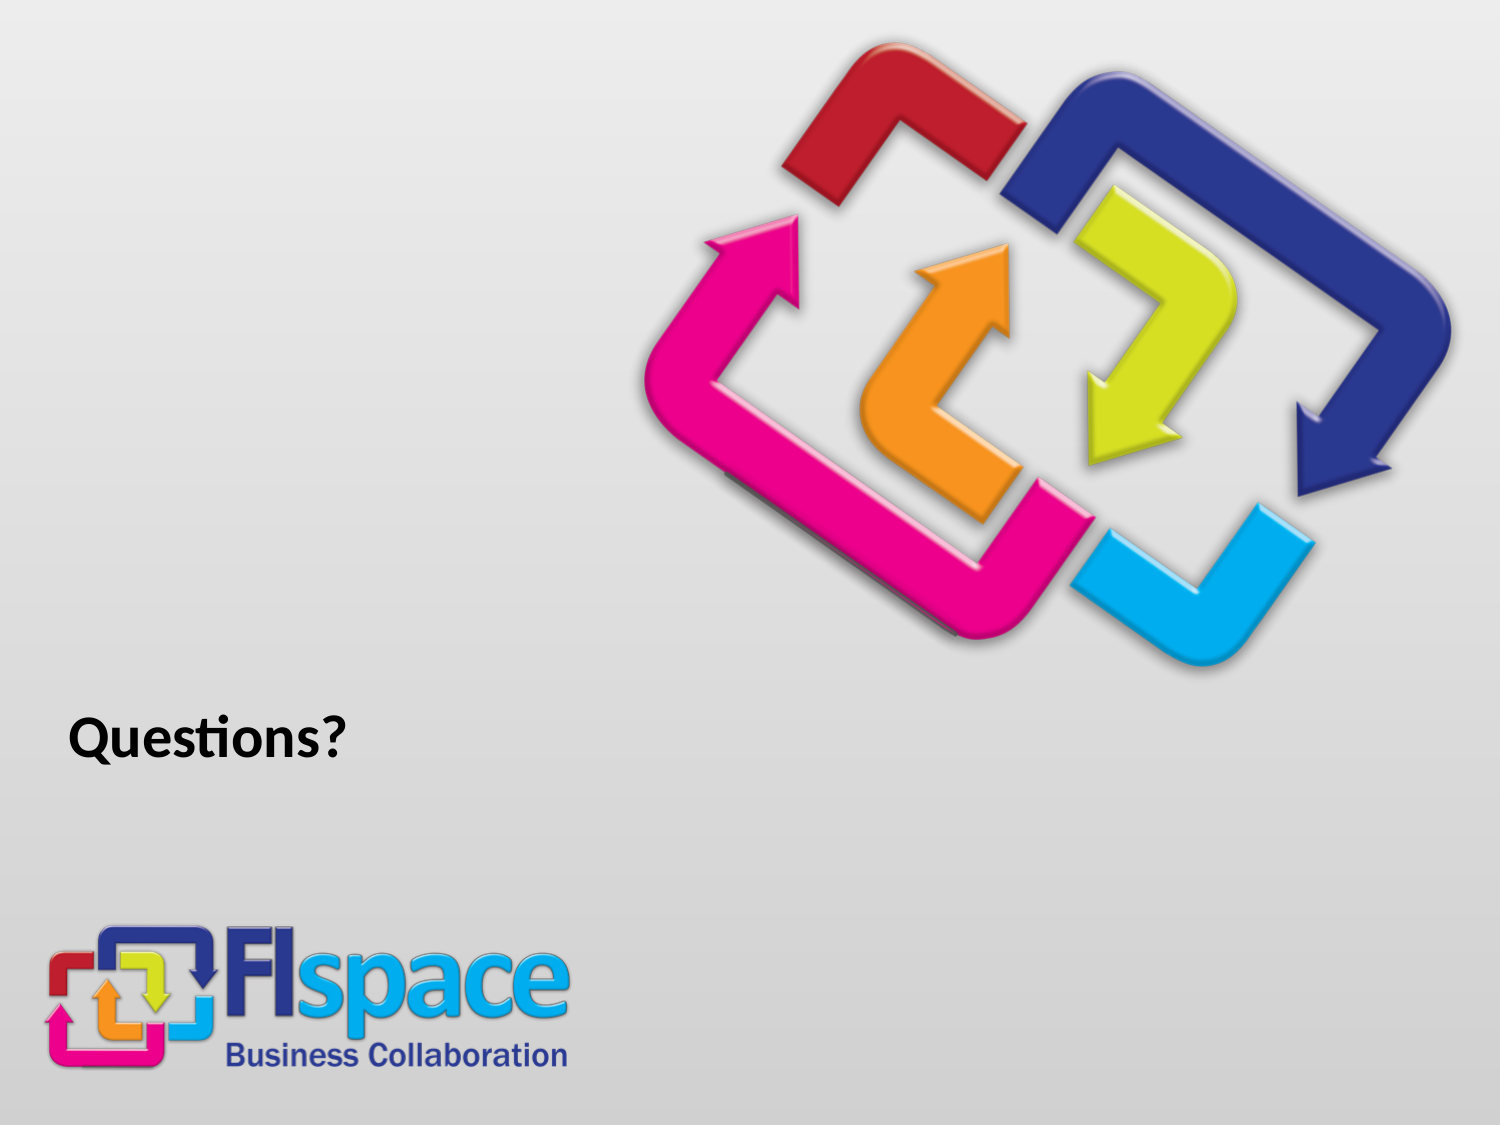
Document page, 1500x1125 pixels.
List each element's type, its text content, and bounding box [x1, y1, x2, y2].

title Questions? [53, 574, 845, 894]
picture [35, 917, 580, 1073]
picture [557, 0, 1500, 816]
